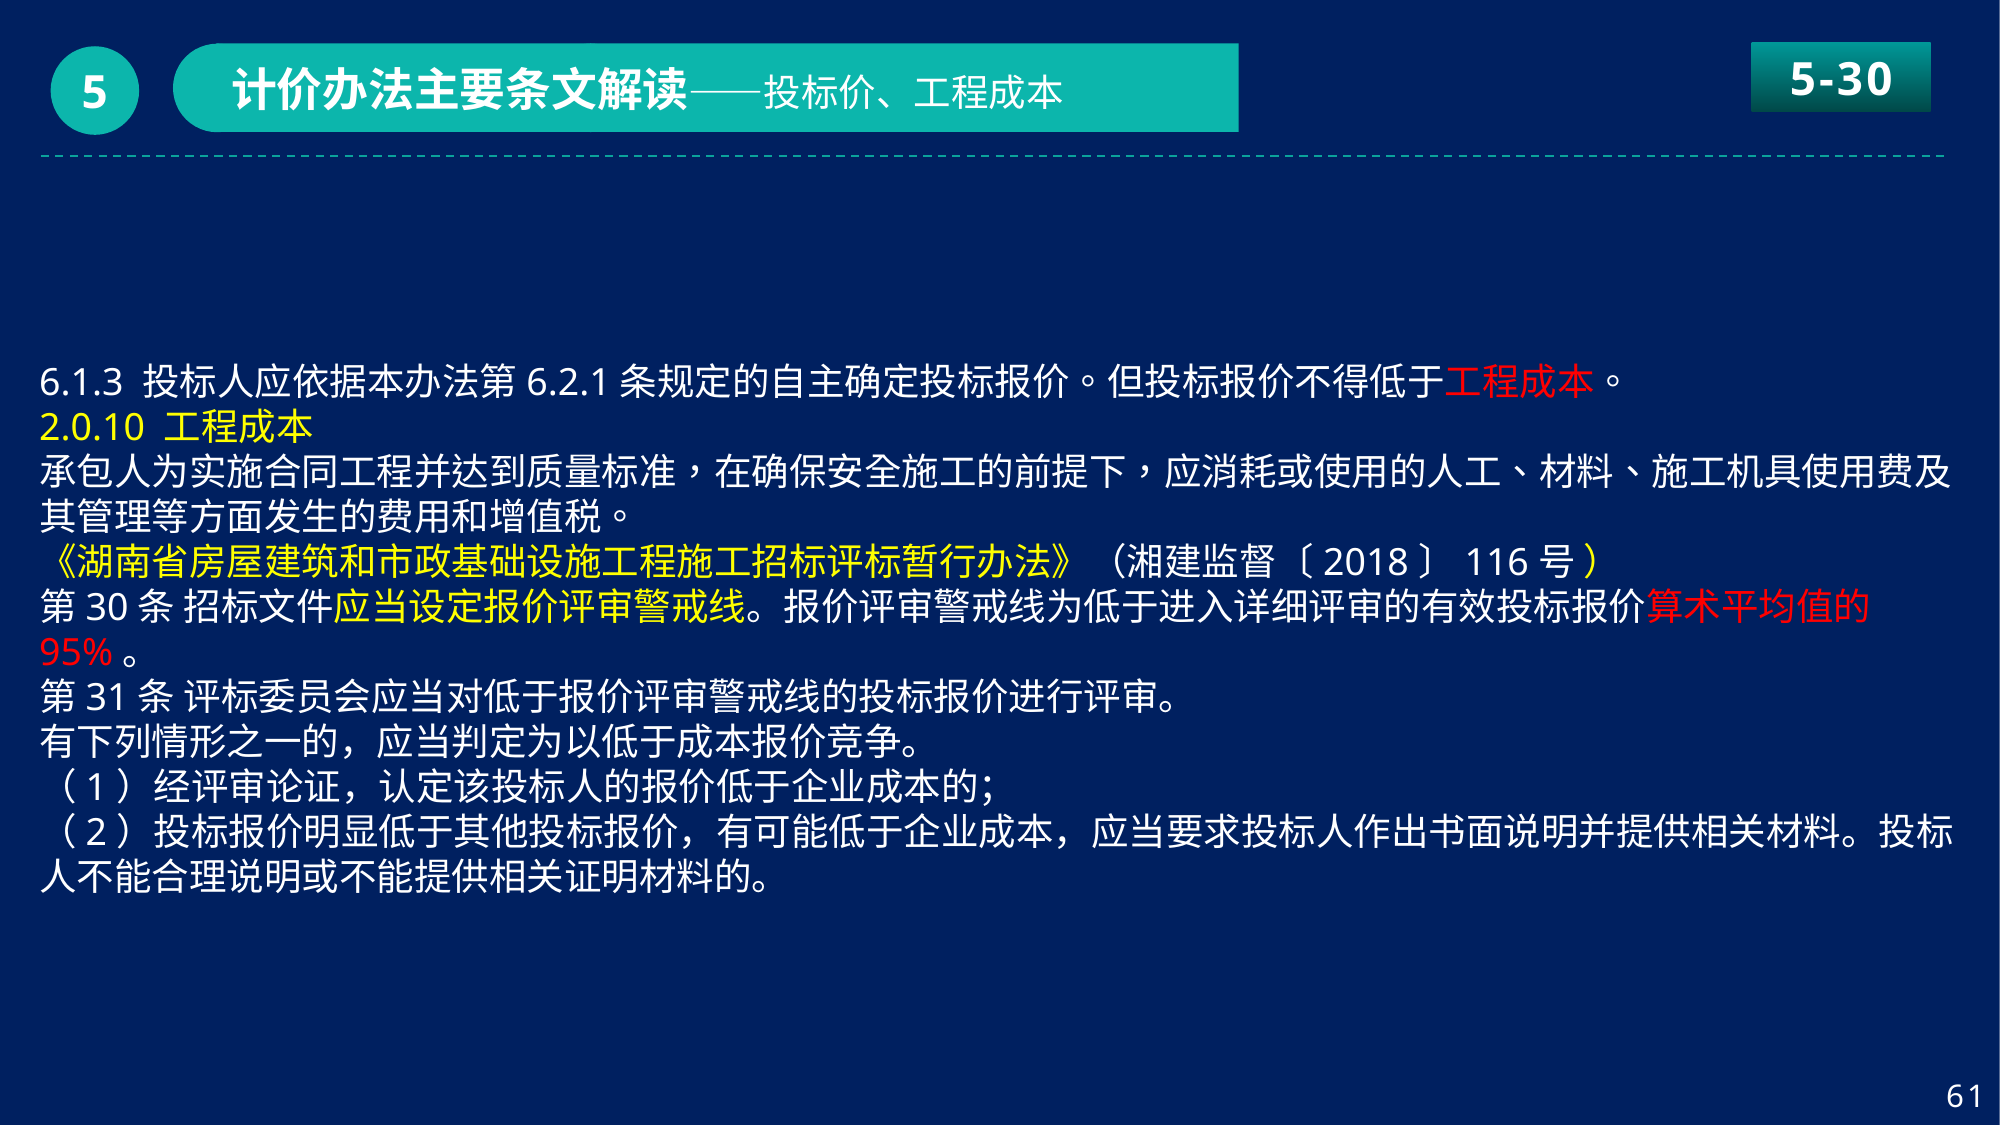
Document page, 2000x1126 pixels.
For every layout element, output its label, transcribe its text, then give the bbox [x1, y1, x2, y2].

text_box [40, 43, 1950, 157]
text_box 61 [1905, 1065, 2000, 1126]
text_box 6.1.3 投标人应依据本办法第6.2.1条规定的自主确定投标报价。但投标报价不得低于工程成本。 2.0.10 工程成本 承包人为实施合同工程并达到质量标准，在确保安全施工的前提下，应消耗或使用的人工、材料、施工机具使用费及其管理等方面发生的费用和增值税。 《湖南省房屋建筑和市政基础设施工程施工招标评标暂行办法》（湘建监督〔2018〕116号 ） 第30条 招标文件应当设定报价评审警戒线。报价评审警戒线为低于进入详细评审的有效投标报价算术平均值的95%。 第31条 评标委员会应当对低于报价评审警戒线的投标报价进行评审。 有下列情形之一的，应当判定为以低于成本报价竞争。 （1）经评审论证，认定该投标人的报价低于企业成本的； （2）投标报价明显低于其他投标报价，有可能低于企业成本，应当要求投标人作出书面说明并提供相关材料。投标人不能合理说明或不能提供相关证明材料的。 [24, 350, 1977, 906]
